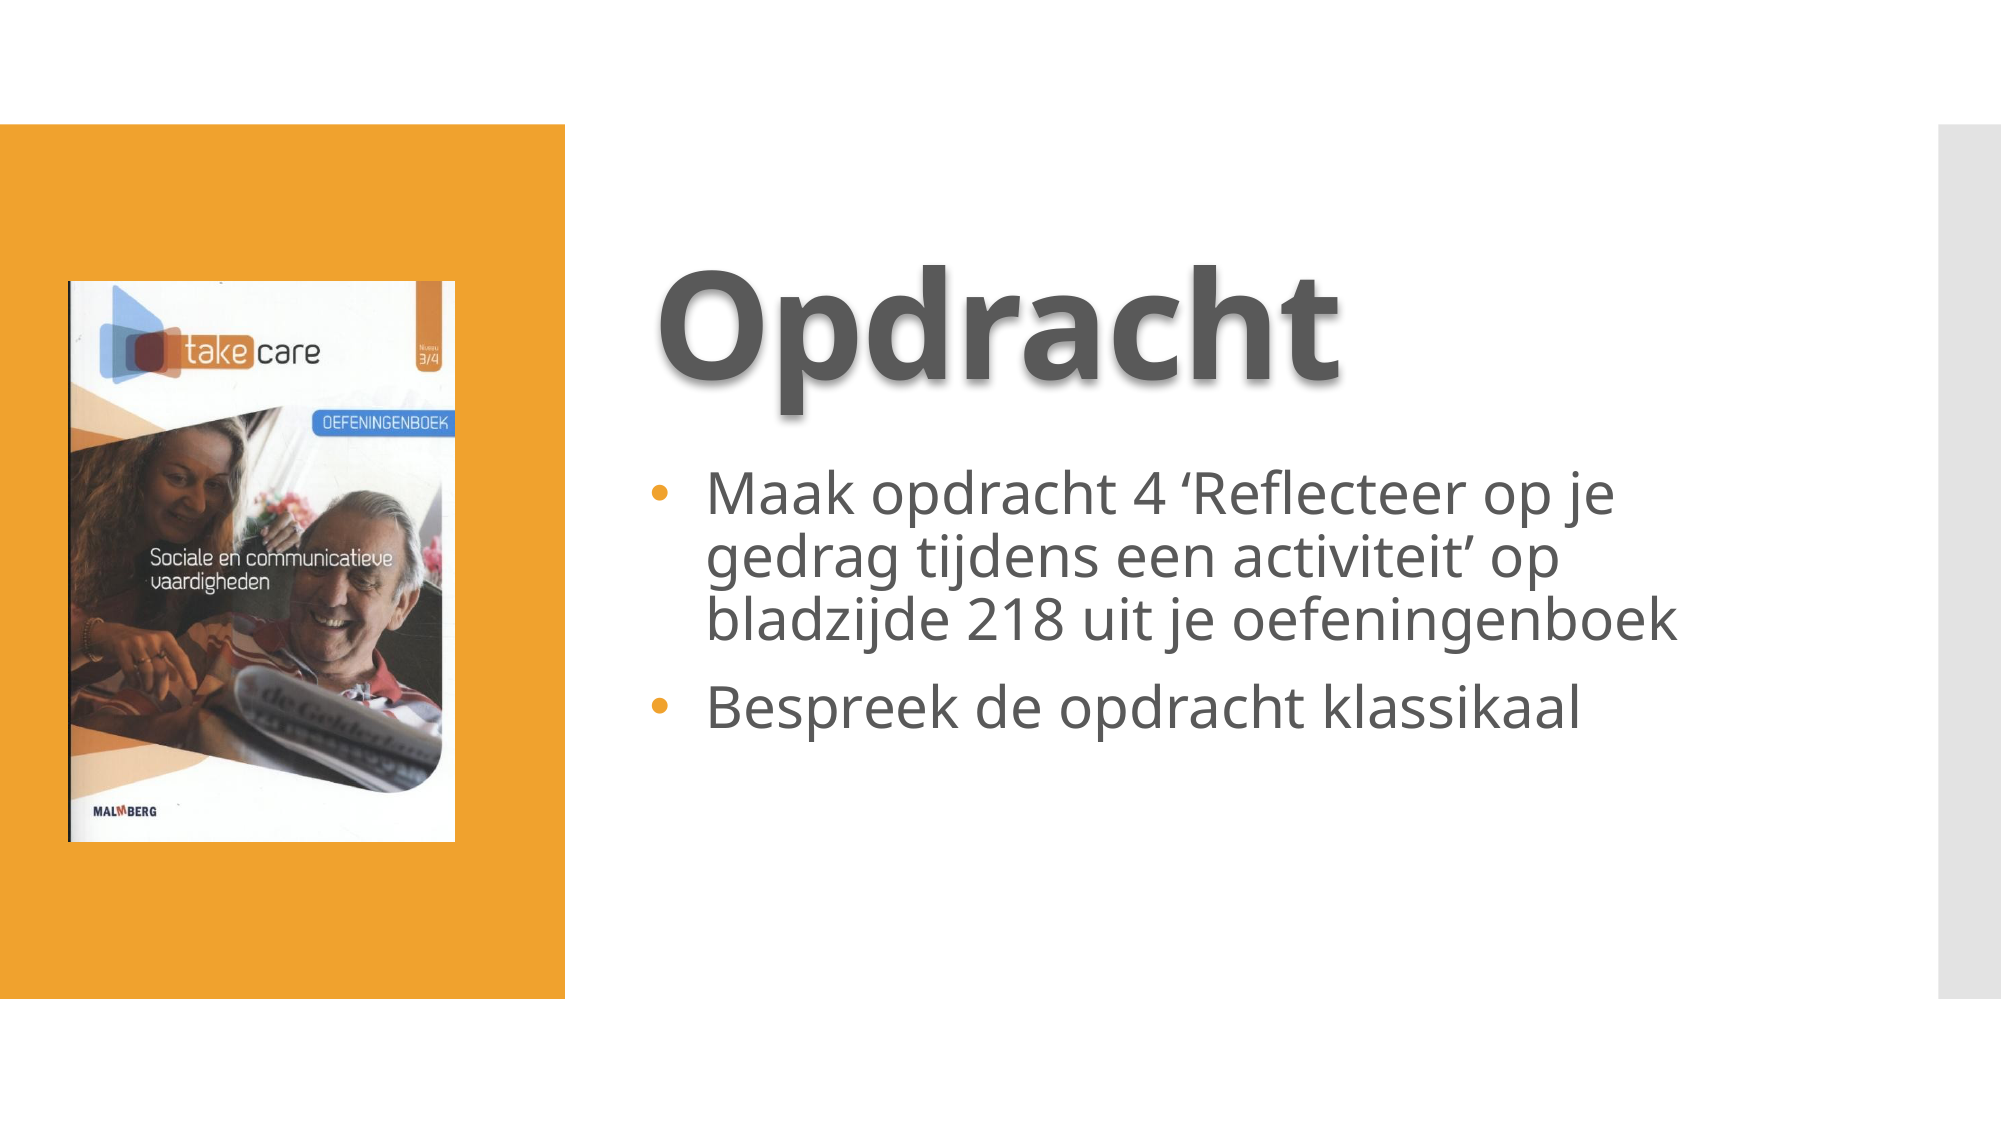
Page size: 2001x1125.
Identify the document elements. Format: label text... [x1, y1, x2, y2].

list Maak opdracht 4 ‘Reflecteer op je gedrag tijdens een activiteit’ op bladzijde 218 uit je oefeningenboek Bespreek de opdracht klassikaal [634, 456, 1835, 1031]
picture [67, 281, 456, 842]
title Opdracht [637, 213, 1835, 420]
